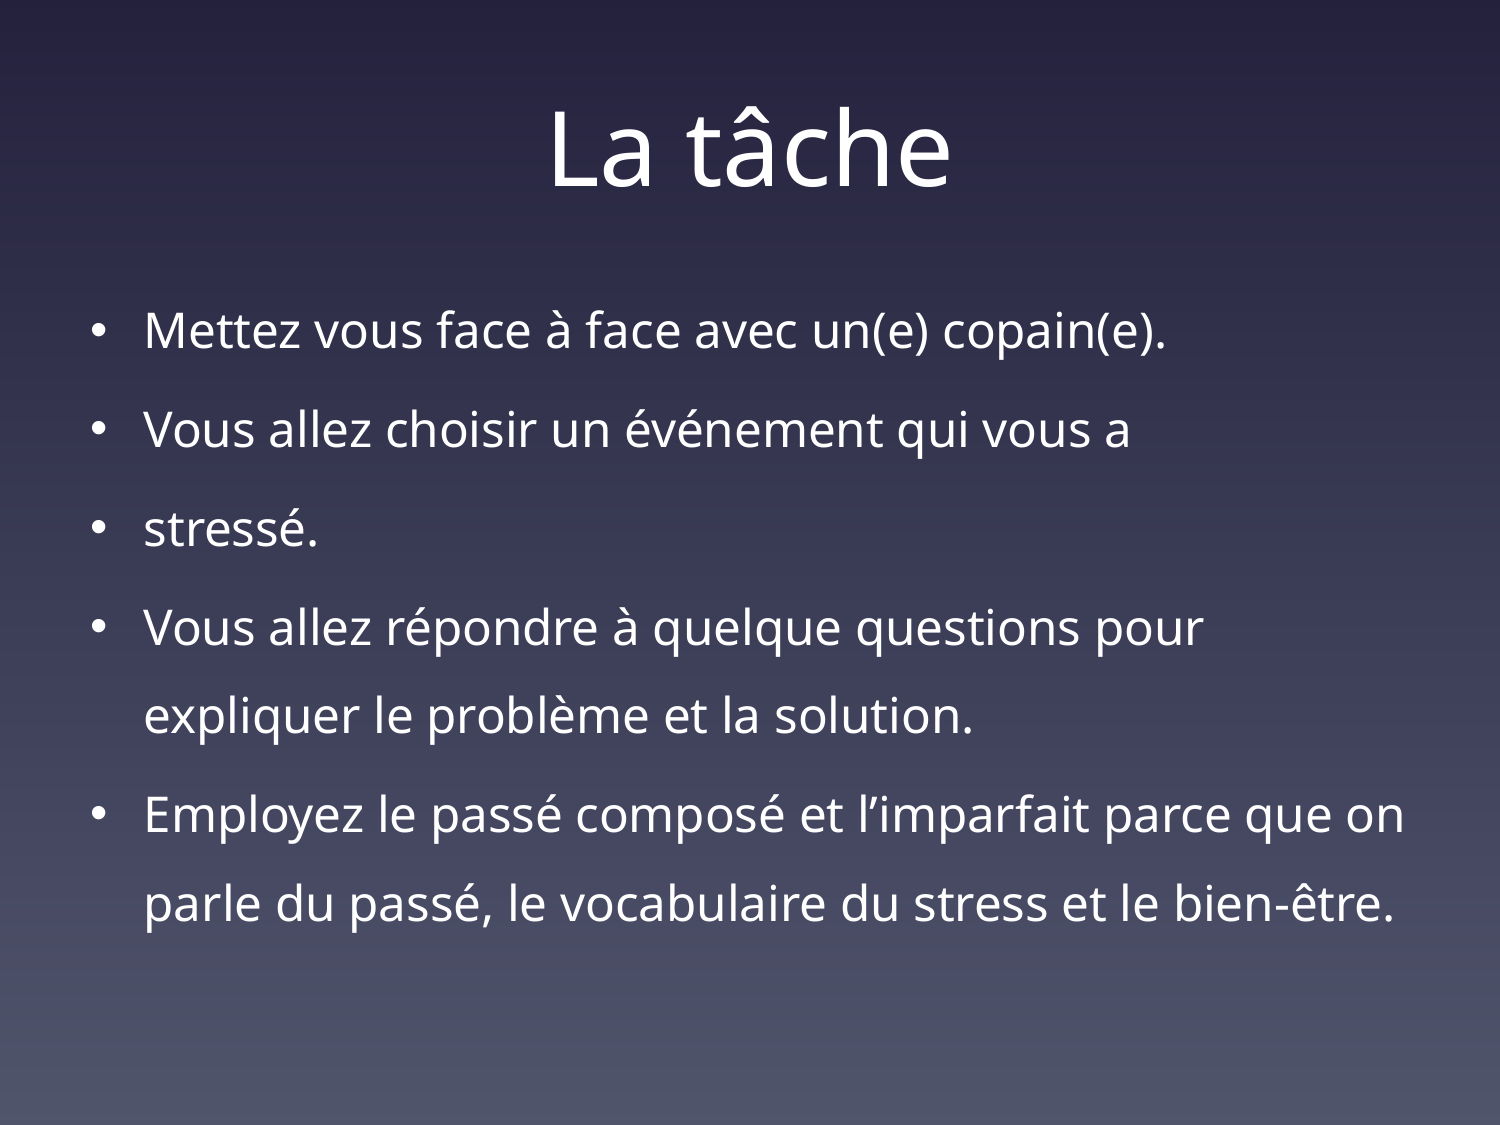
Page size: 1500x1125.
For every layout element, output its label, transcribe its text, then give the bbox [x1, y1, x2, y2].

title La tâche [75, 75, 1425, 262]
list Mettez vous face à face avec un(e) copain(e). Vous allez choisir un événement qui vous a stressé. Vous allez répondre à quelque questions pour expliquer le problème et la solution. Employez le passé composé et l’imparfait parce que on parle du passé, le vocabulaire du stress et le bien-être. [75, 262, 1425, 1005]
